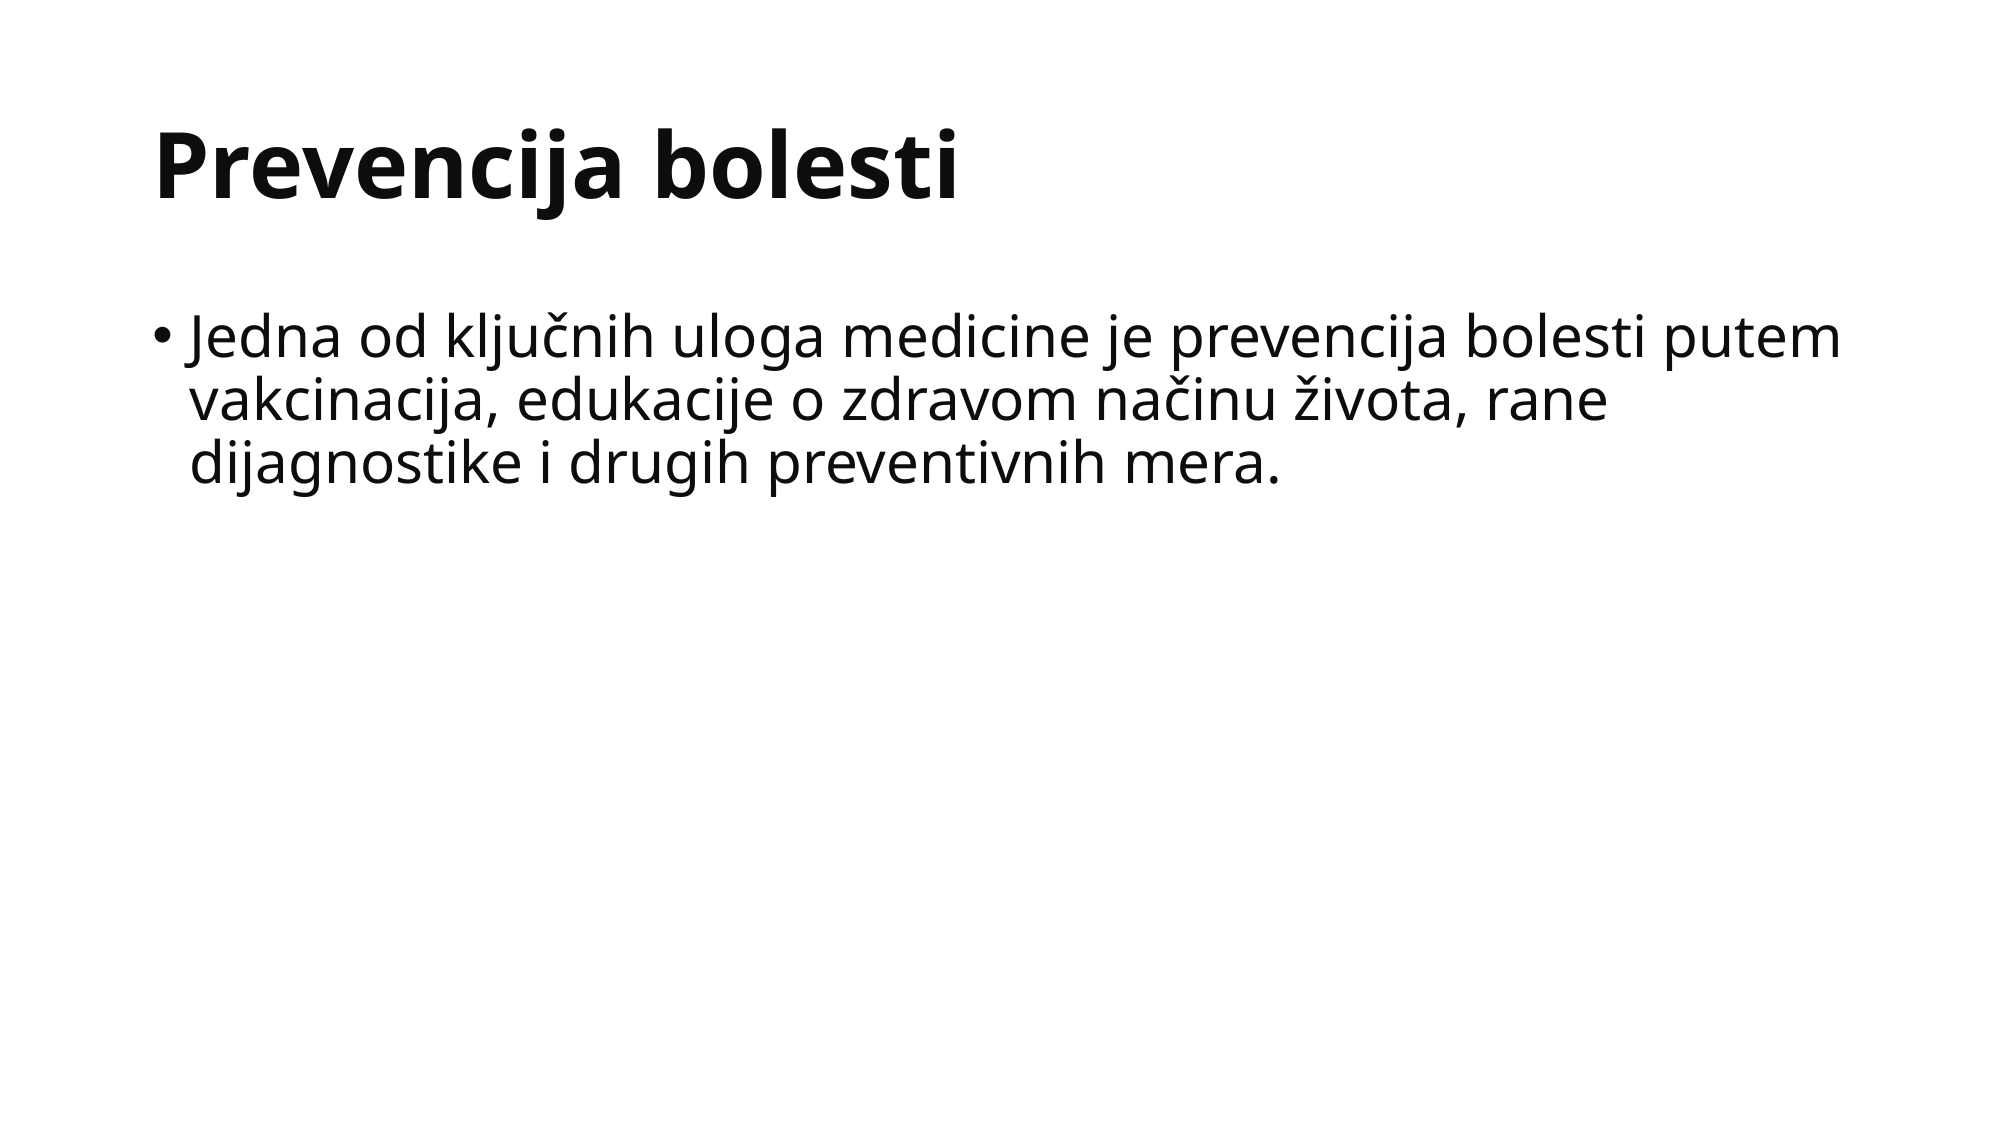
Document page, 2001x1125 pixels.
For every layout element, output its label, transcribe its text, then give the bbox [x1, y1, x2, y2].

list Jedna od ključnih uloga medicine je prevencija bolesti putem vakcinacija, edukacije o zdravom načinu života, rane dijagnostike i drugih preventivnih mera. [137, 299, 1863, 1014]
title Prevencija bolesti [137, 59, 1863, 278]
